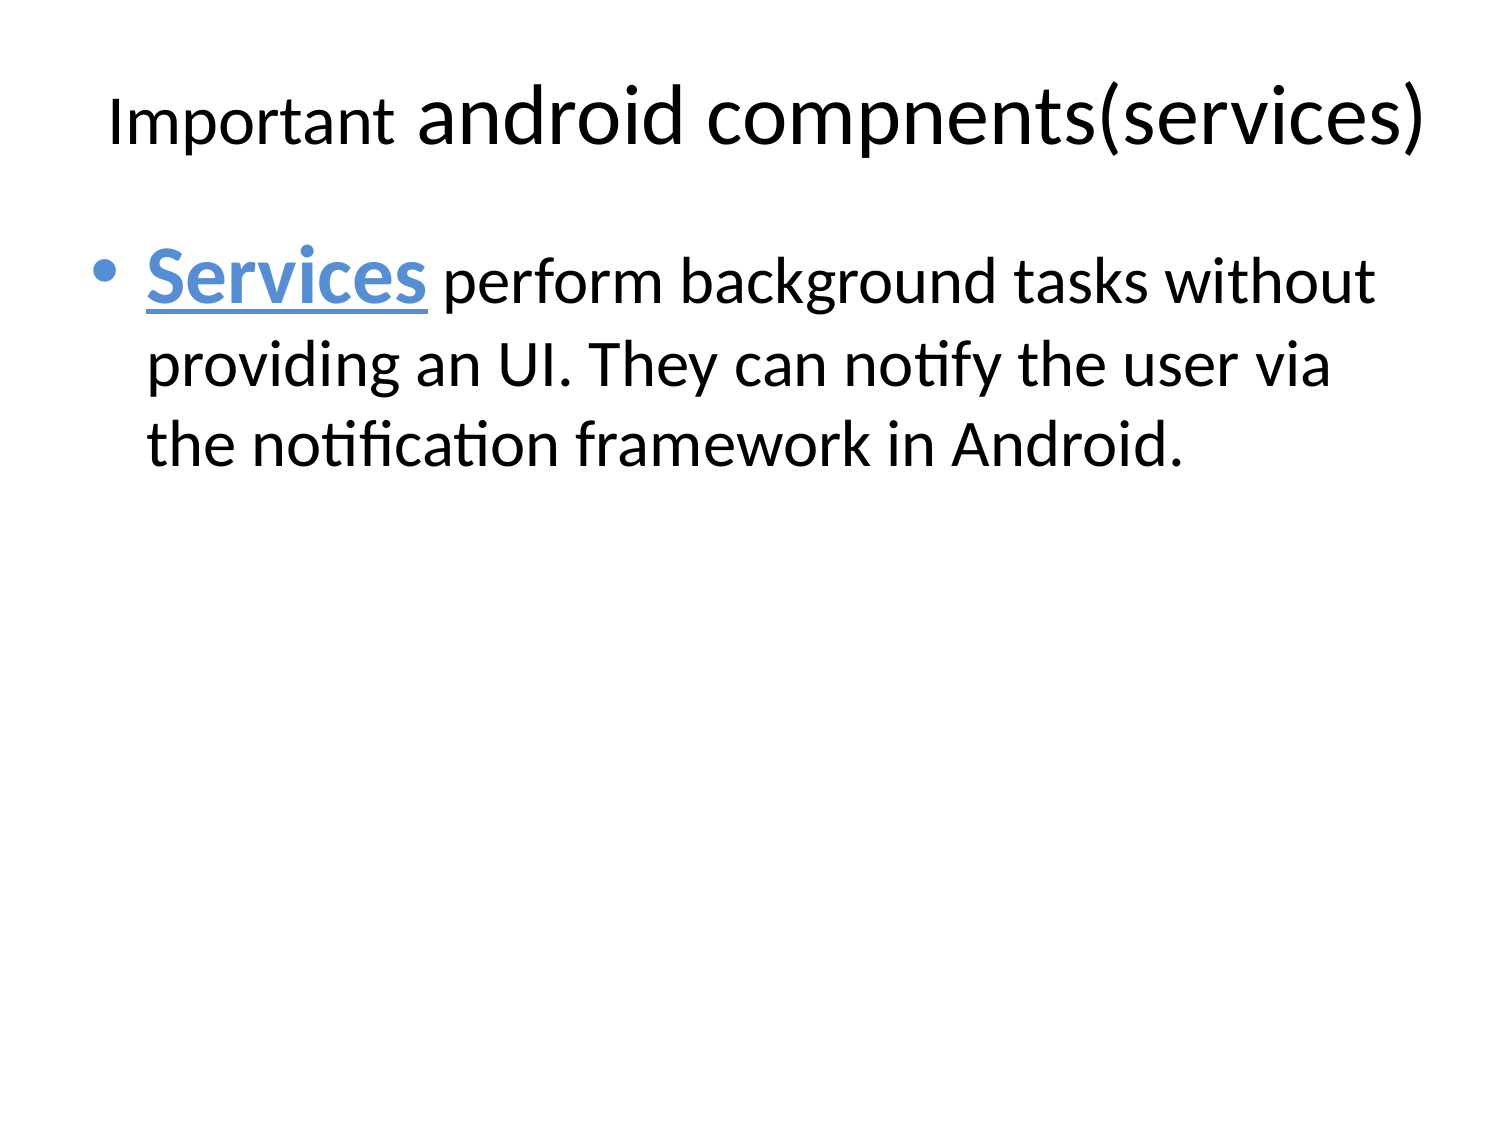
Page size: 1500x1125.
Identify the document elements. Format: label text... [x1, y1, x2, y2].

title Important android compnents(services) [75, 45, 1463, 175]
list Services perform background tasks without providing an UI. They can notify the user via the notification framework in Android. [75, 212, 1425, 1005]
